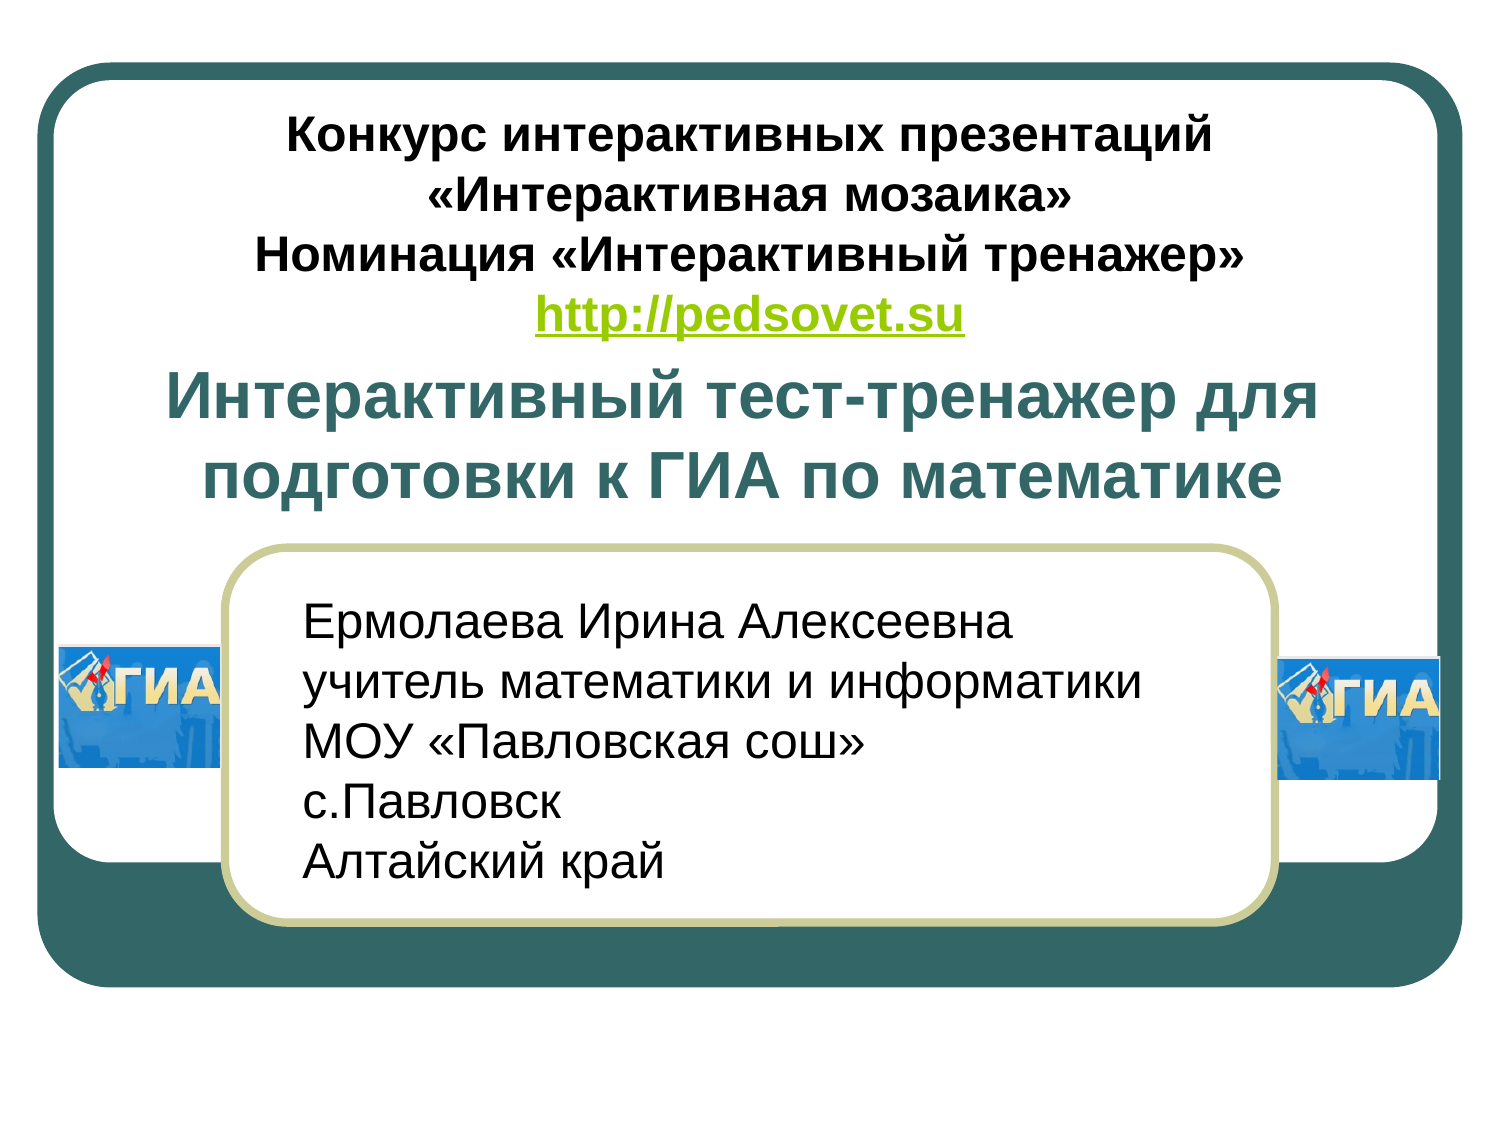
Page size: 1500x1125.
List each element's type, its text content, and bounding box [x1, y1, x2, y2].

text_box Конкурс интерактивных презентаций «Интерактивная мозаика» Номинация «Интерактивный тренажер» http://pedsovet.su [117, 93, 1383, 394]
subtitle Ермолаева Ирина Алексеевна учитель математики и информатики МОУ «Павловская сош» с.Павловск Алтайский край [287, 562, 1176, 915]
picture [58, 644, 222, 769]
picture [1277, 655, 1441, 780]
title Интерактивный тест-тренажер для подготовки к ГИА по математике [105, 327, 1381, 537]
